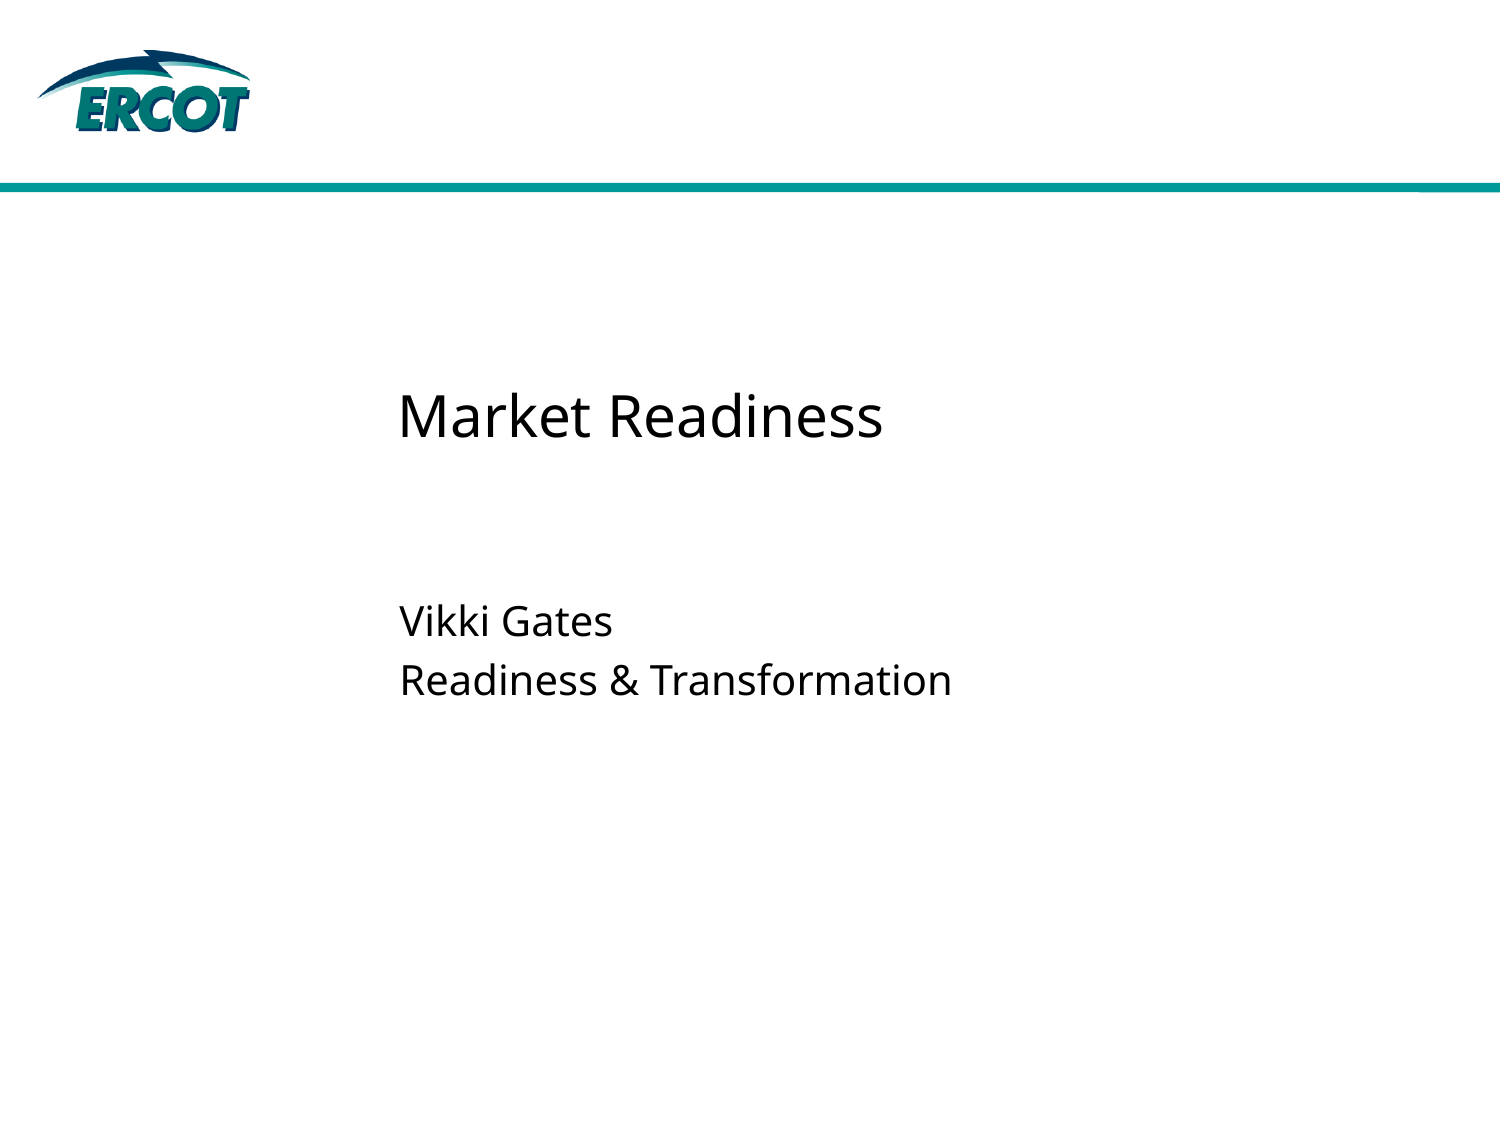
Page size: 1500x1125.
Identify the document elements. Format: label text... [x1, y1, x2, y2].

subtitle Vikki Gates Readiness & Transformation [384, 587, 1426, 776]
title Market Readiness [382, 312, 1446, 517]
picture [37, 50, 250, 136]
